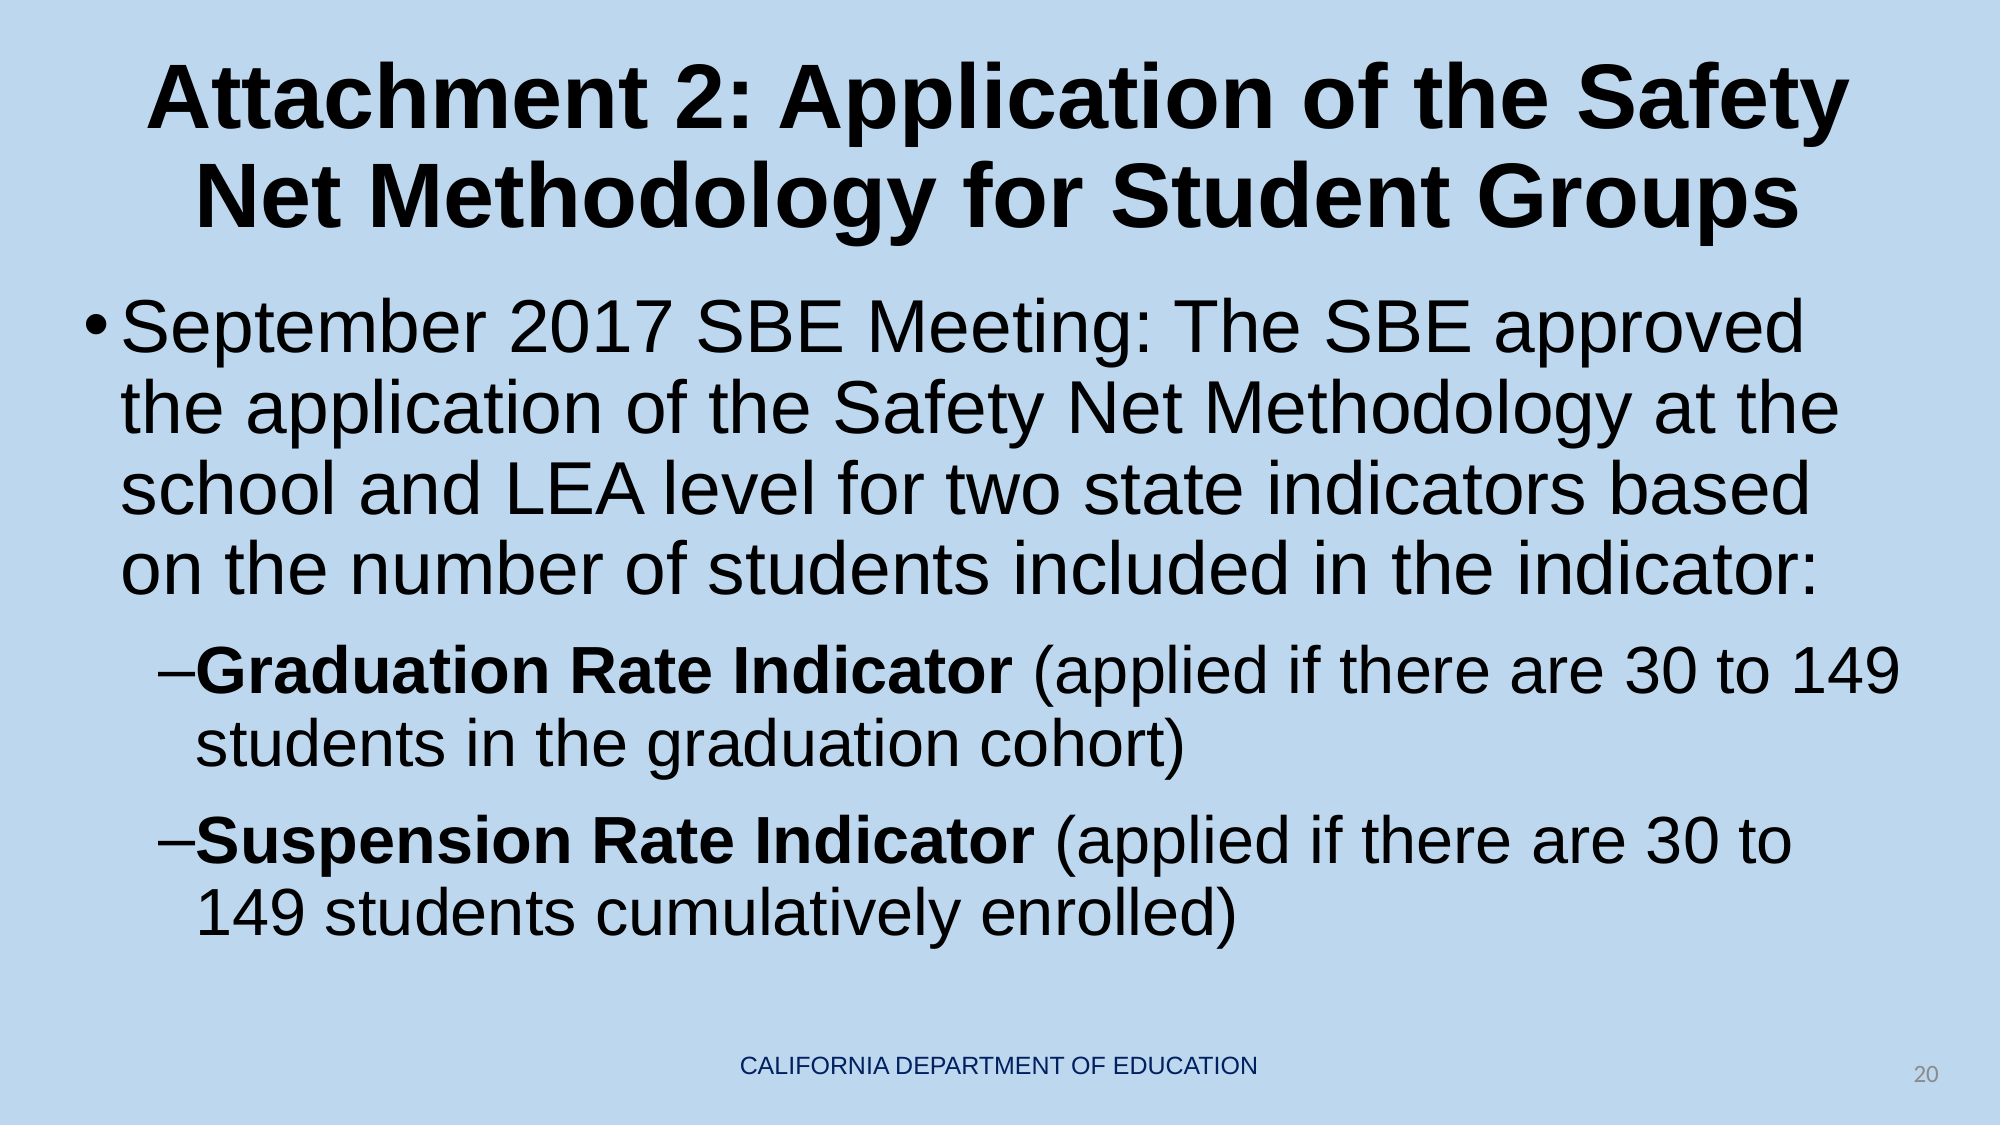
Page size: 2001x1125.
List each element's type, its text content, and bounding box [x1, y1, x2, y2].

title Attachment 2: Application of the Safety Net Methodology for Student Groups [68, 27, 1931, 271]
list September 2017 SBE Meeting: The SBE approved the application of the Safety Net Methodology at the school and LEA level for two state indicators based on the number of students included in the indicator: Graduation Rate Indicator (applied if there are 30 to 149 students in the graduation cohort) Suspension Rate Indicator (applied if there are 30 to 149 students cumulatively enrolled) [68, 279, 1931, 1073]
slide_number 20 [1504, 1042, 1954, 1103]
